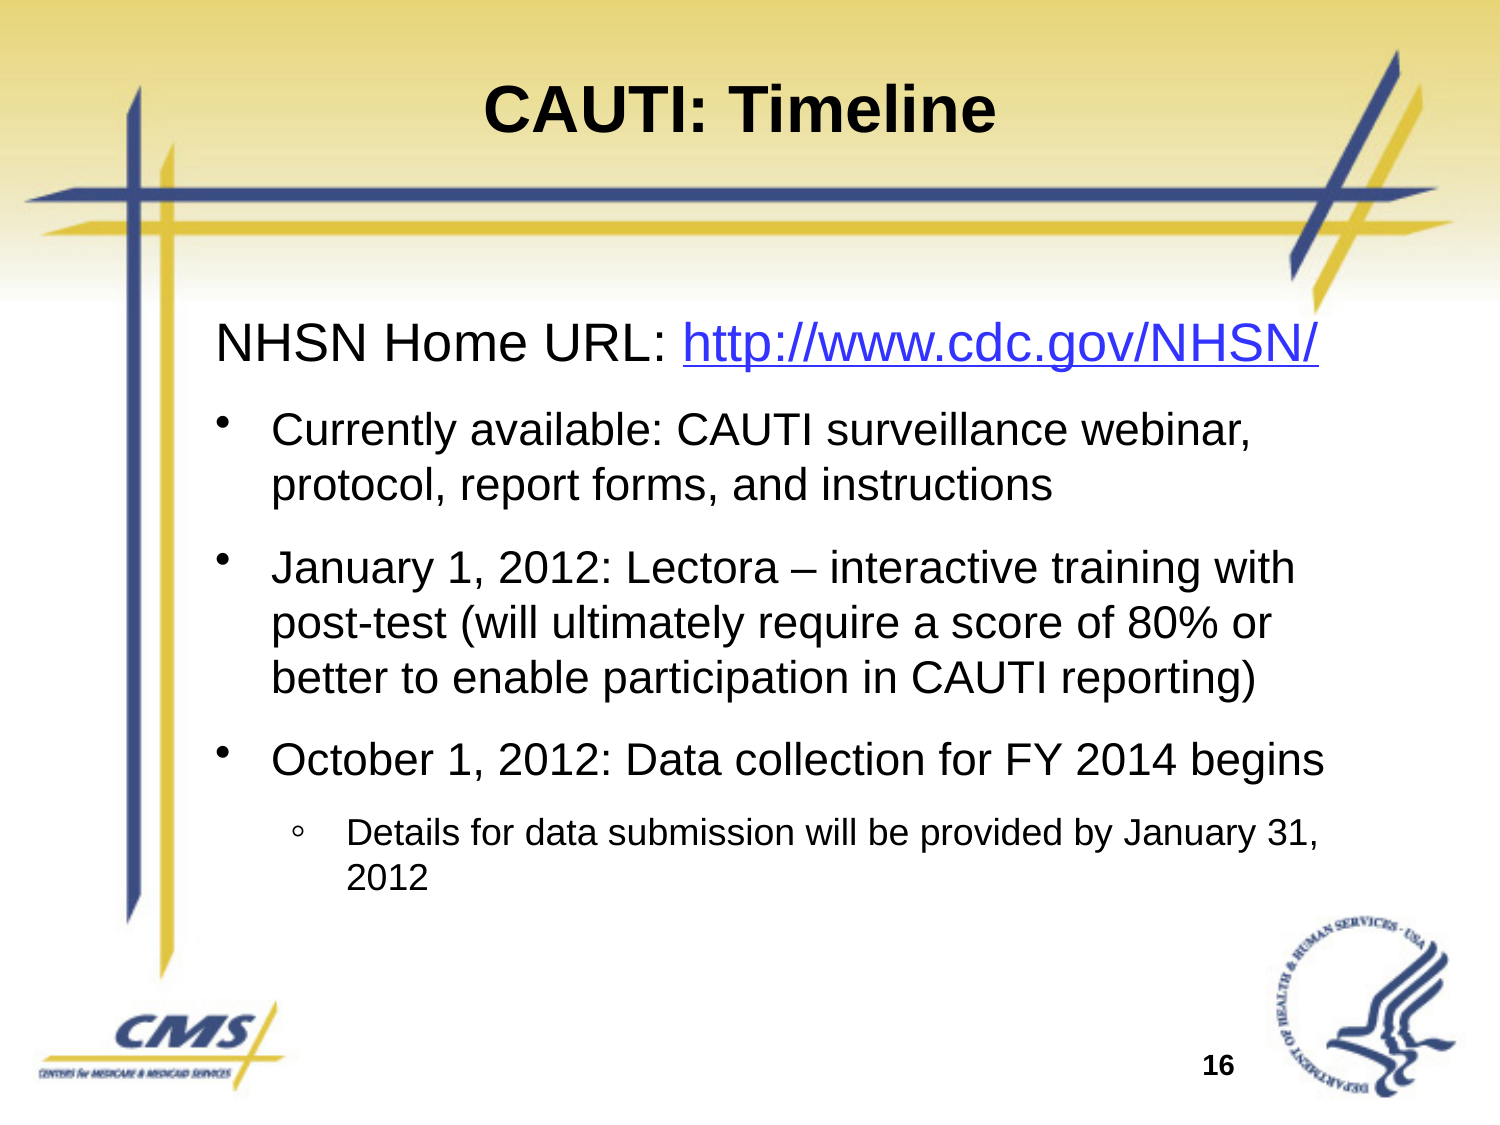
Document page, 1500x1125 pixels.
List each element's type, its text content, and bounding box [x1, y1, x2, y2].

picture [0, 0, 1500, 1125]
title CAUTI: Timeline [112, 12, 1388, 201]
list NHSN Home URL: http://www.cdc.gov/NHSN/ Currently available: CAUTI surveillance webinar, protocol, report forms, and instructions January 1, 2012: Lectora – interactive training with post-test (will ultimately require a score of 80% or better to enable participation in CAUTI reporting) October 1, 2012: Data collection for FY 2014 begins Details for data submission will be provided by January 31, 2012 [199, 299, 1376, 1026]
